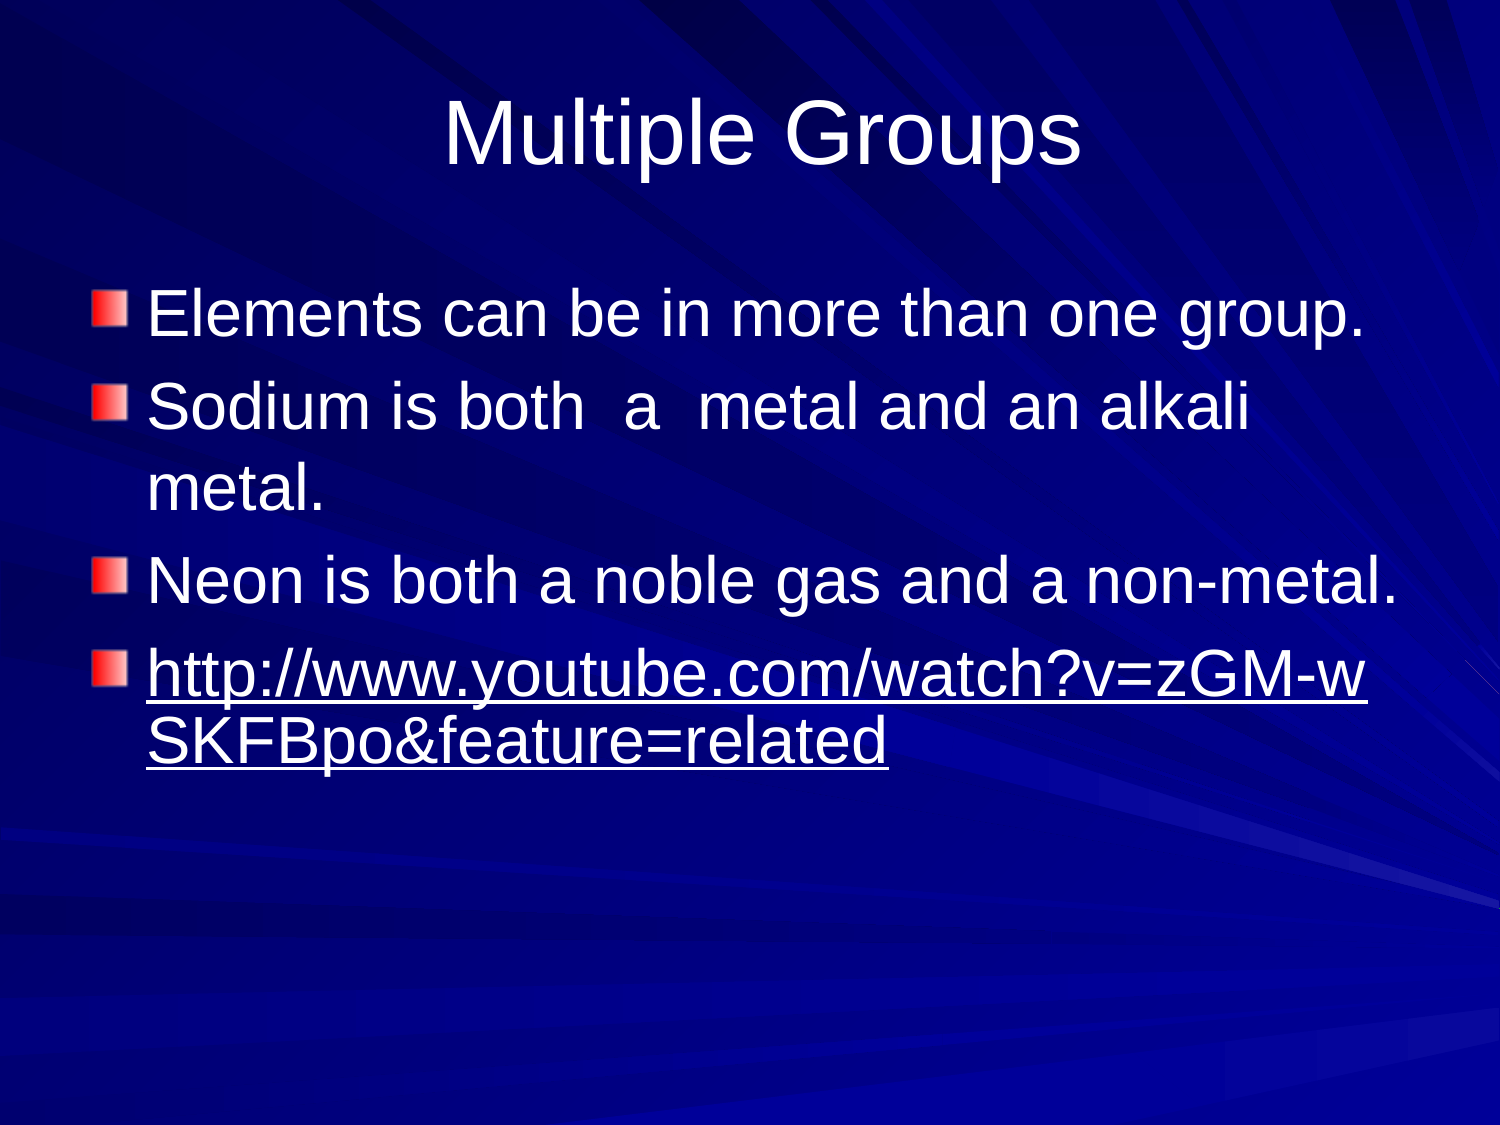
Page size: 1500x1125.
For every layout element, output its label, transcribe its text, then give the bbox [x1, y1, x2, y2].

picture [90, 648, 132, 691]
list Elements can be in more than one group. Sodium is both a metal and an alkali metal. Neon is both a noble gas and a non-metal. http://www.youtube.com/watch?v=zGM-wSKFBpo&feature=related [74, 262, 1426, 1006]
picture [90, 288, 132, 331]
picture [90, 555, 132, 598]
picture [90, 382, 132, 425]
text_box Multiple Groups [88, 59, 1439, 197]
